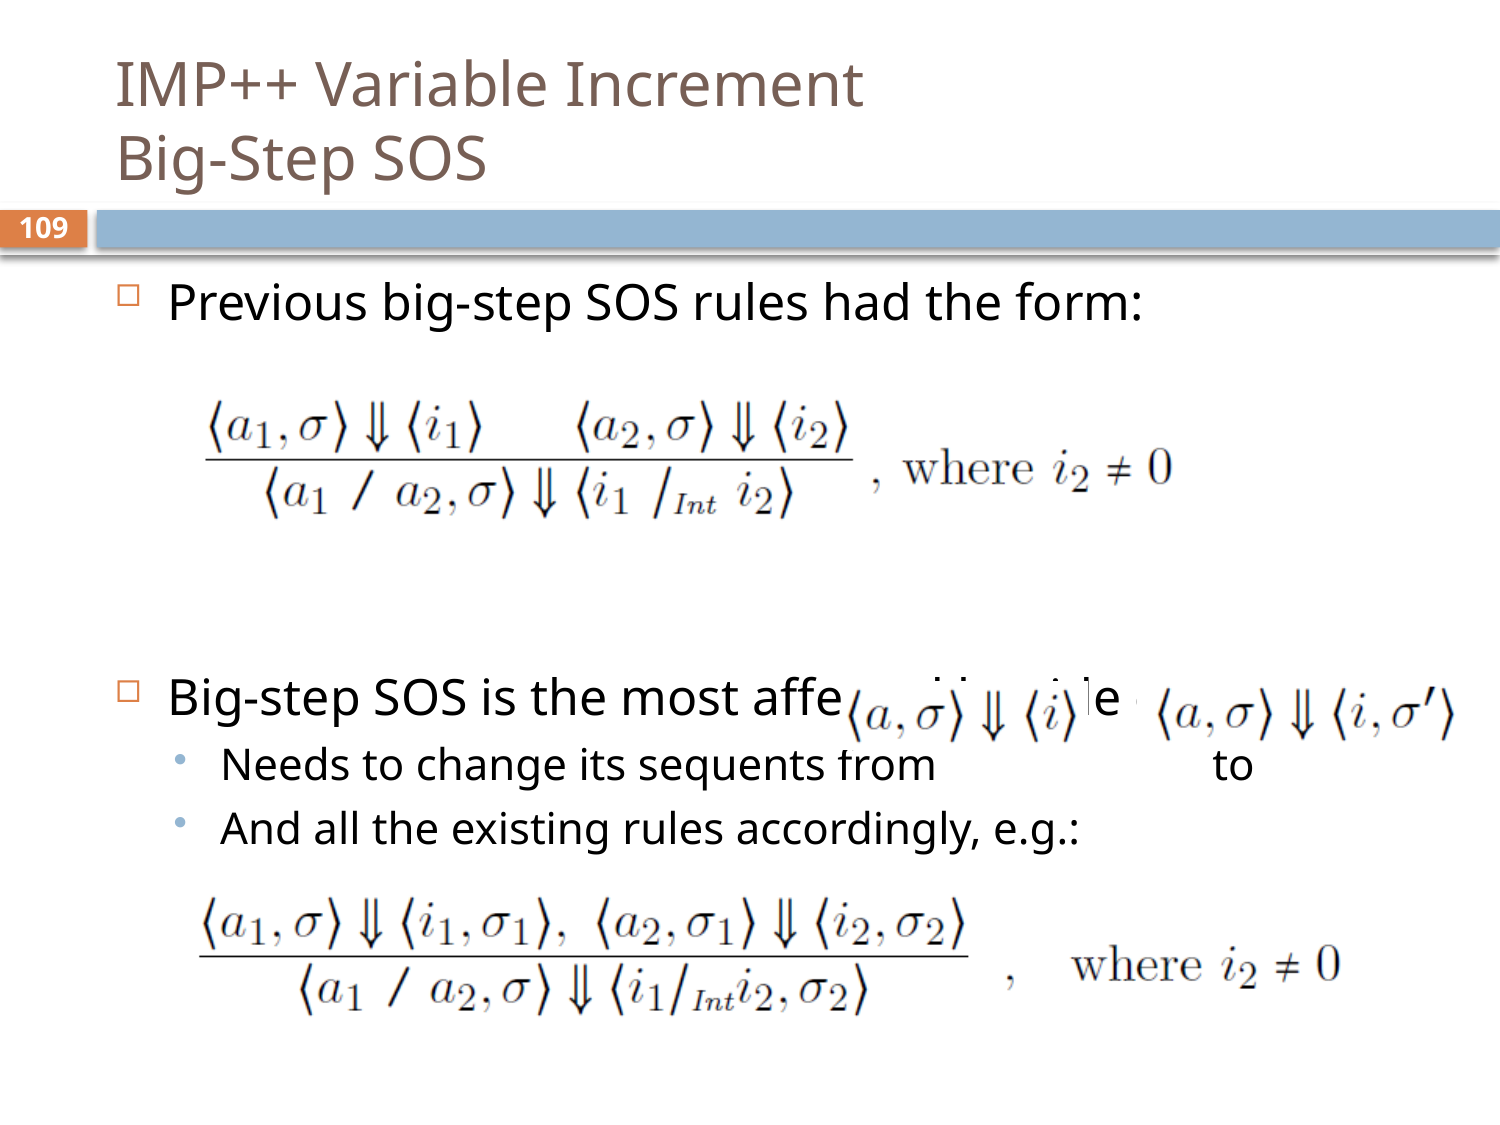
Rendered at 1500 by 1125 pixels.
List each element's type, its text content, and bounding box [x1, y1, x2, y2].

picture [187, 387, 1188, 534]
picture [1137, 676, 1466, 751]
picture [843, 680, 1088, 751]
list Previous big-step SOS rules had the form: Big-step SOS is the most affected by side effects Needs to change its sequents from to And all the existing rules accordingly, e.g.: [100, 262, 1438, 1000]
slide_number 109 [0, 208, 88, 249]
title IMP++ Variable Increment Big-Step SOS [100, 37, 1438, 200]
picture [187, 890, 1351, 1026]
